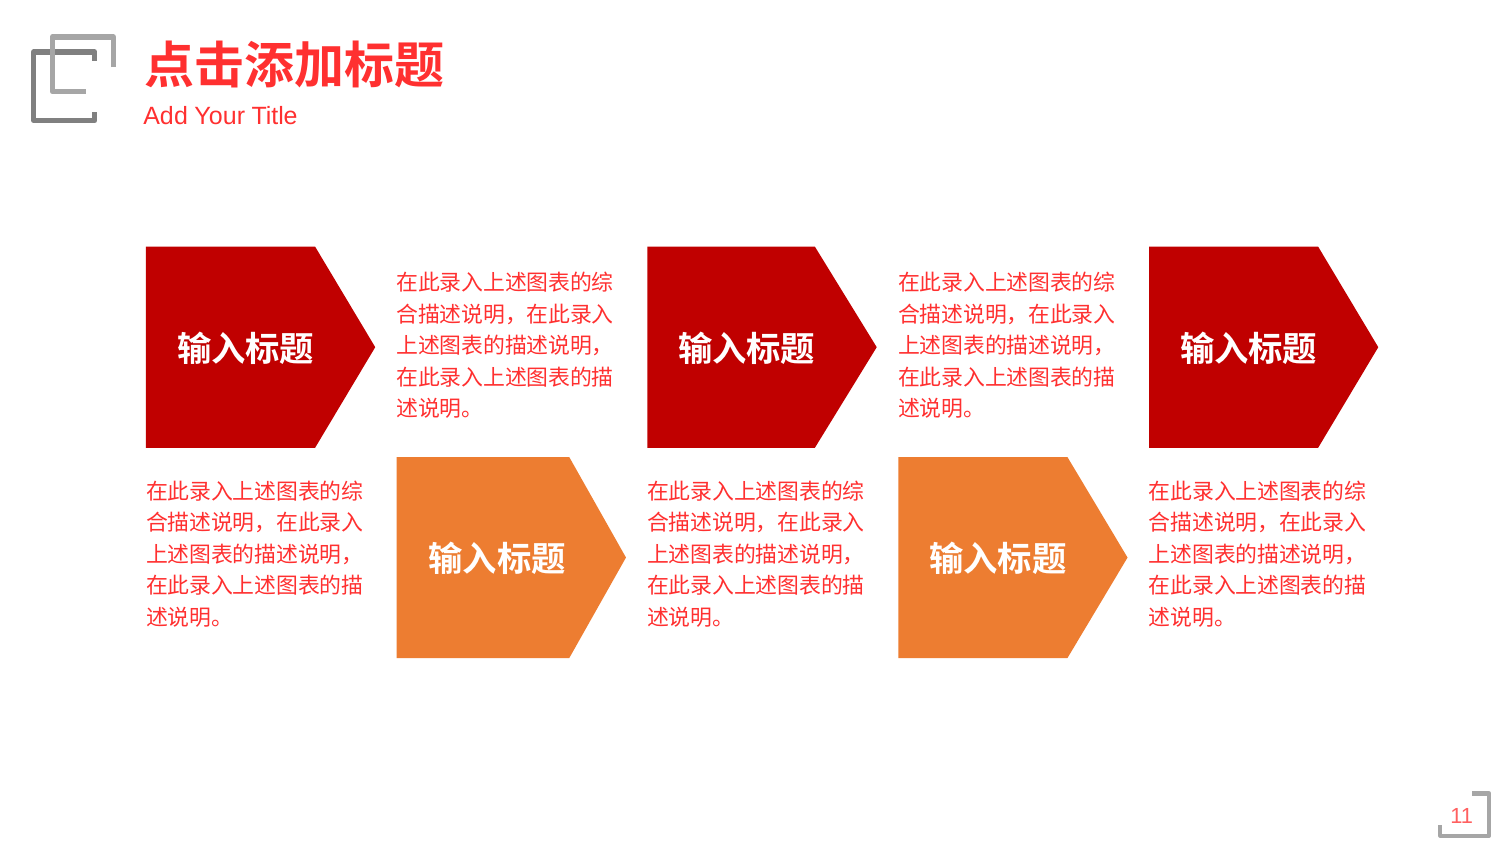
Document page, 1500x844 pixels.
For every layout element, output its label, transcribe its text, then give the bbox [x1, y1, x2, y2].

text_box 点击添加标题 [133, 27, 457, 99]
text_box 输入标题 [896, 454, 1130, 661]
text_box Add Your Title [132, 93, 416, 135]
text_box 在此录入上述图表的综合描述说明，在此录入上述图表的描述说明，在此录入上述图表的描述说明。 [647, 472, 877, 630]
text_box 输入标题 [1146, 244, 1381, 450]
text_box 输入标题 [645, 244, 879, 450]
text_box 输入标题 [394, 454, 628, 661]
text_box 输入标题 [143, 244, 378, 450]
text_box 在此录入上述图表的综合描述说明，在此录入上述图表的描述说明，在此录入上述图表的描述说明。 [898, 263, 1128, 422]
text_box 在此录入上述图表的综合描述说明，在此录入上述图表的描述说明，在此录入上述图表的描述说明。 [396, 263, 626, 422]
text_box 在此录入上述图表的综合描述说明，在此录入上述图表的描述说明，在此录入上述图表的描述说明。 [146, 472, 375, 630]
text_box 在此录入上述图表的综合描述说明，在此录入上述图表的描述说明，在此录入上述图表的描述说明。 [1149, 472, 1379, 630]
